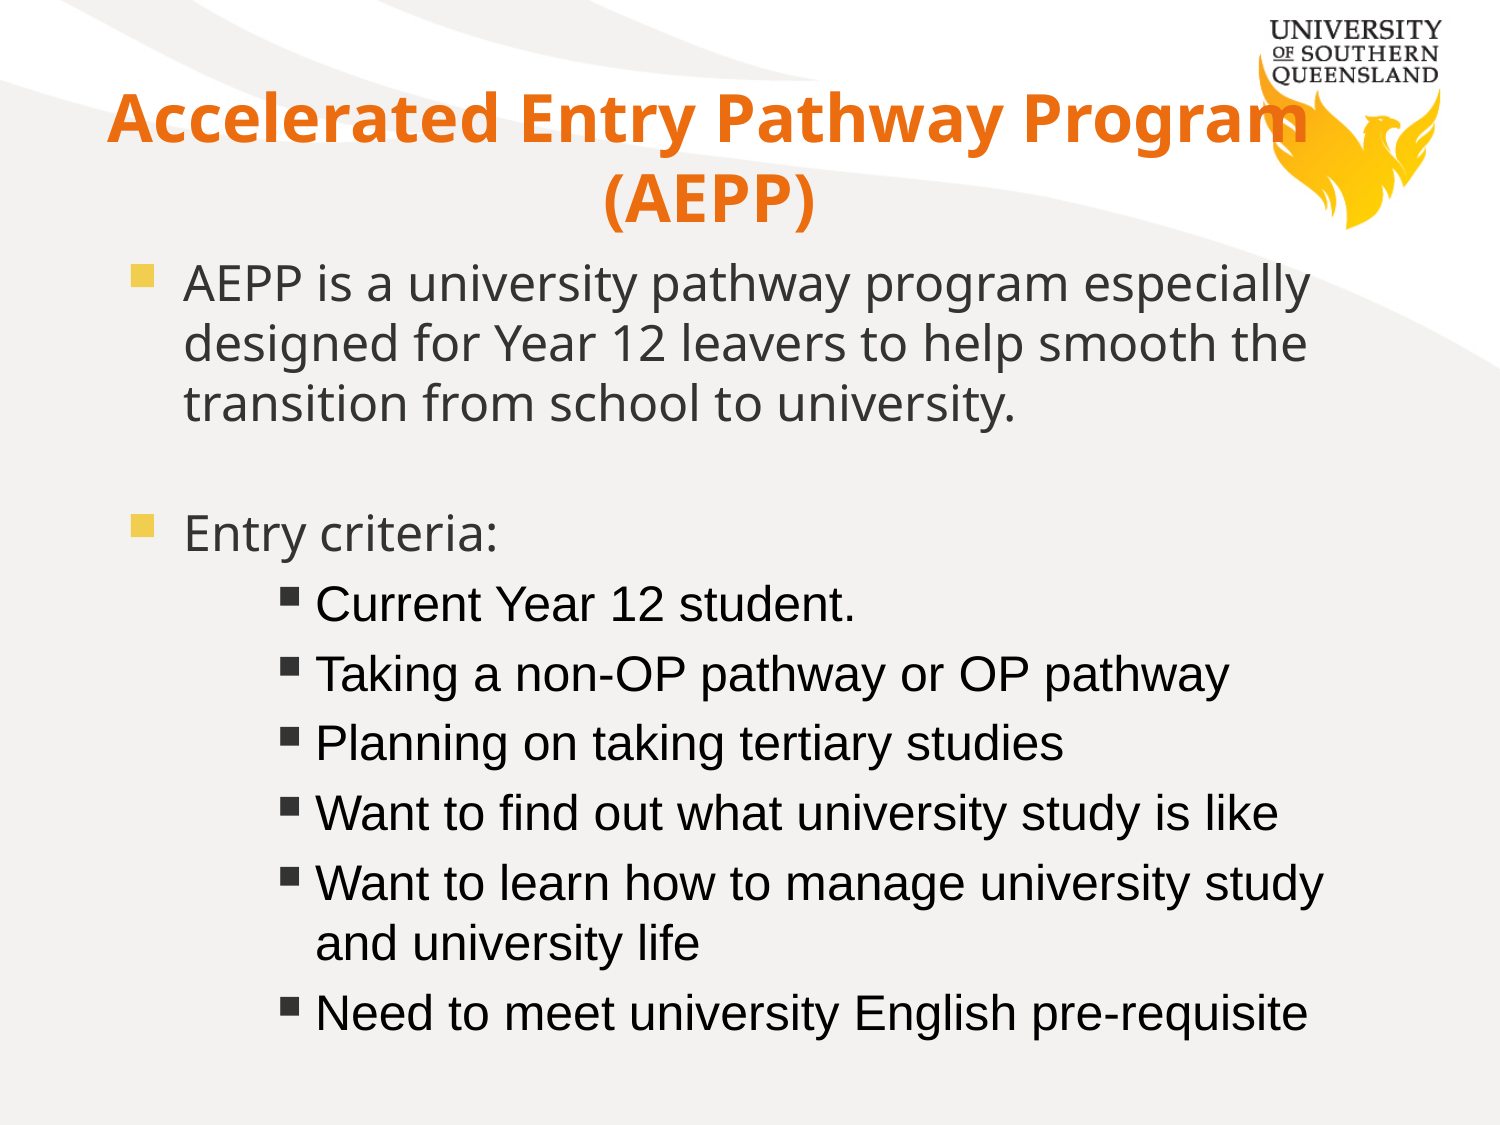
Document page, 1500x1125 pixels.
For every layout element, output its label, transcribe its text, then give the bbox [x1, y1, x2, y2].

list AEPP is a university pathway program especially designed for Year 12 leavers to help smooth the transition from school to university. Entry criteria: Current Year 12 student. Taking a non-OP pathway or OP pathway Planning on taking tertiary studies Want to find out what university study is like Want to learn how to manage university study and university life Need to meet university English pre-requisite [112, 243, 1388, 919]
picture [0, 0, 1500, 1125]
title Accelerated Entry Pathway Program (AEPP) [36, 43, 1384, 244]
